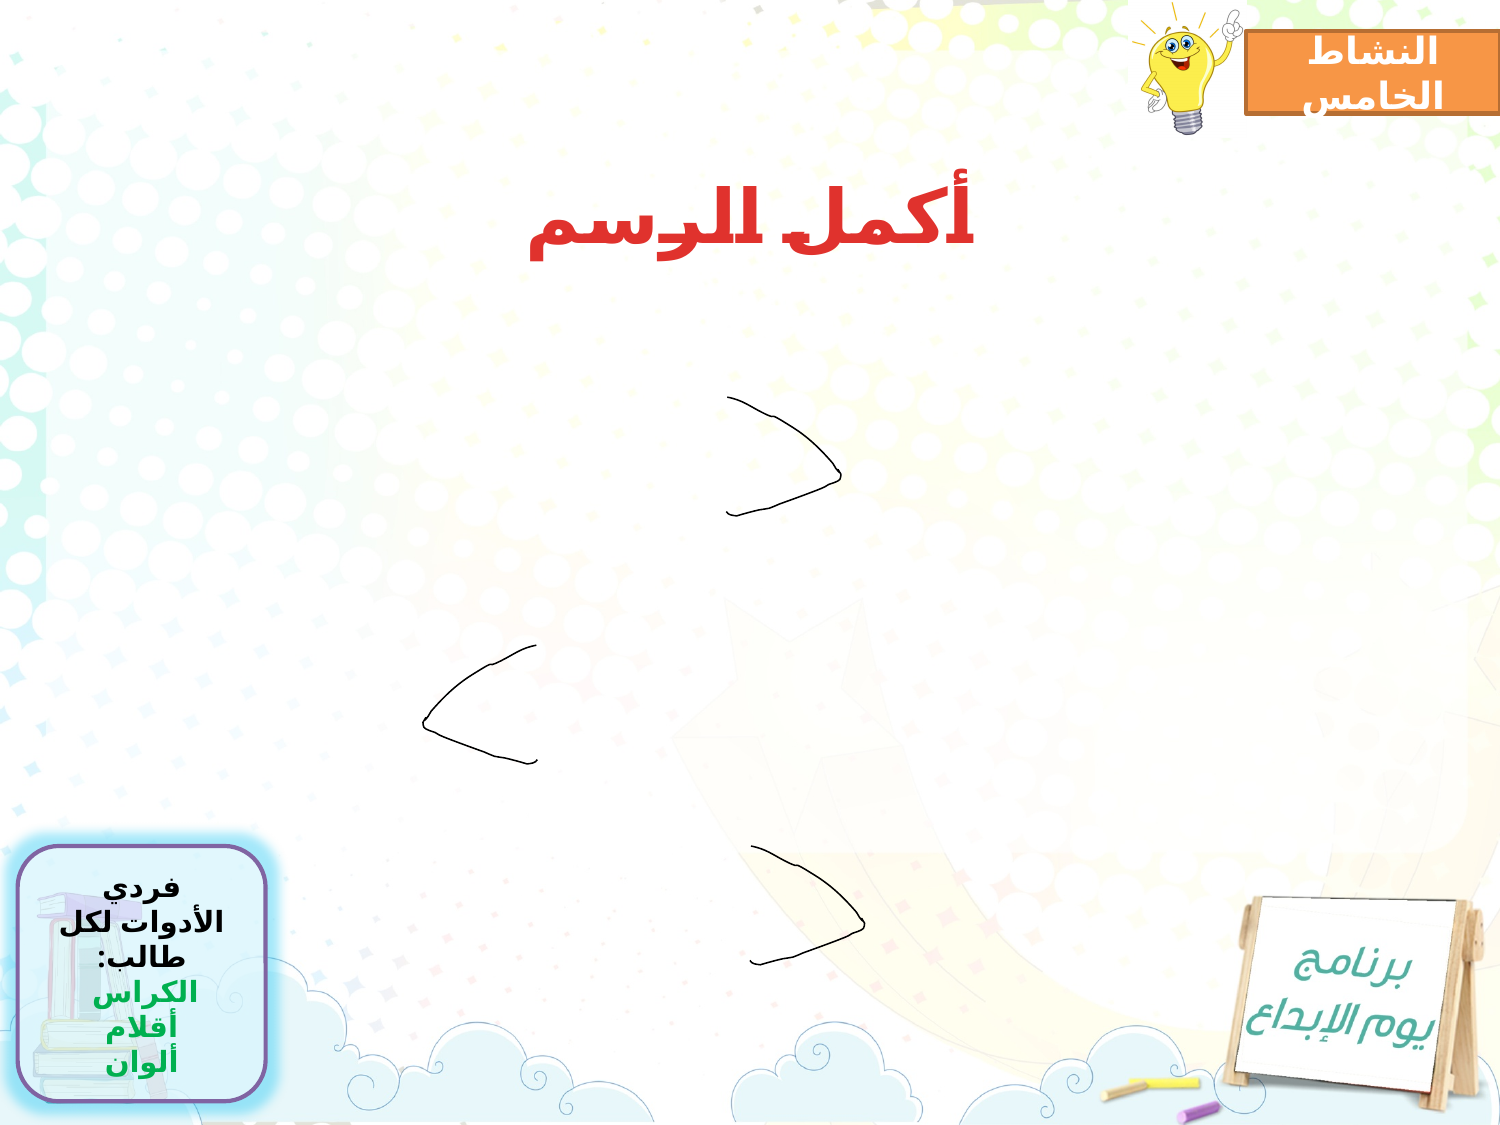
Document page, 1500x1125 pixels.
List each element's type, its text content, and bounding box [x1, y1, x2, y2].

text_box [749, 846, 865, 965]
text_box [422, 645, 538, 764]
text_box [726, 397, 841, 516]
text_box أكمل الرسم [0, 160, 1500, 266]
picture [0, 266, 1500, 1125]
text_box النشاط الخامس [1251, 29, 1500, 116]
picture [0, 0, 1500, 160]
text_box فردي الأدوات لكل طالب: الكراس أقلام ألوان [15, 843, 268, 1104]
